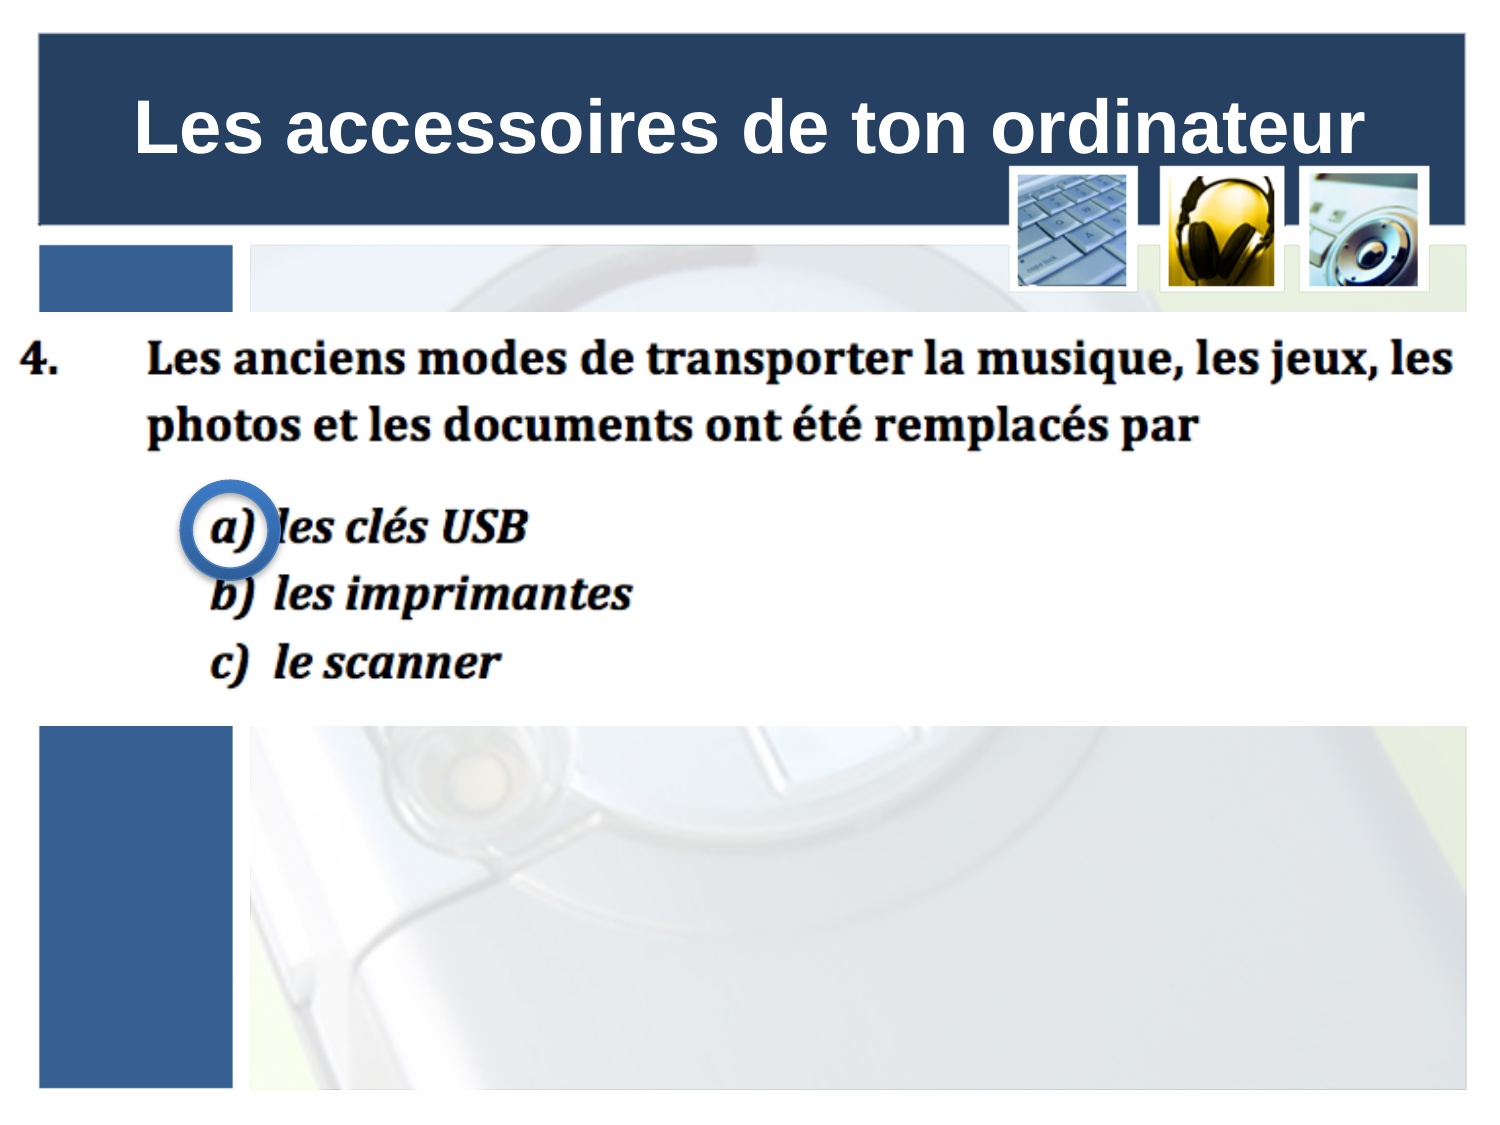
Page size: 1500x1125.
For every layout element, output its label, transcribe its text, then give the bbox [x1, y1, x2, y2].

picture [0, 0, 1500, 1125]
title Les accessoires de ton ordinateur [75, 60, 1425, 186]
